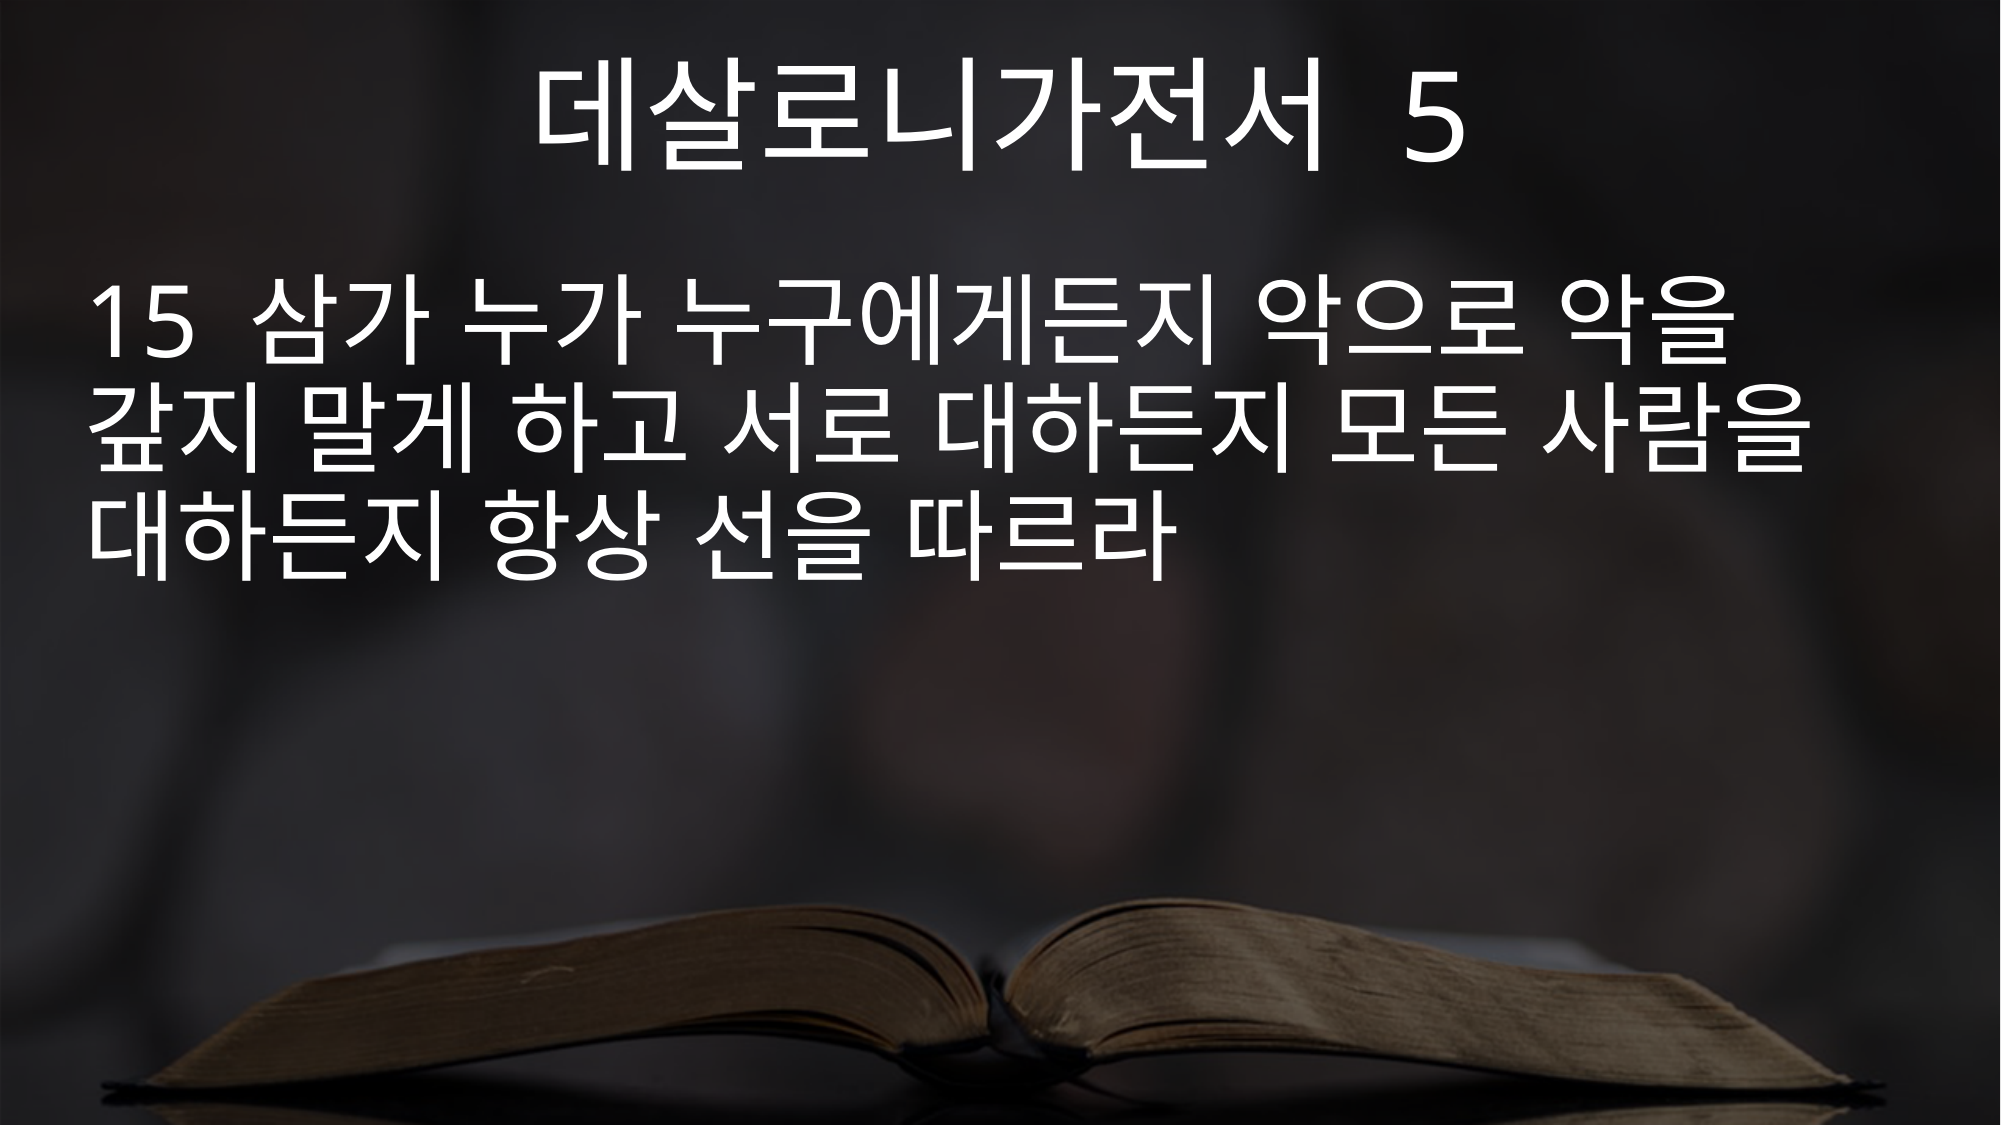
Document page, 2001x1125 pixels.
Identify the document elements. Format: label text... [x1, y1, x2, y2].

list 15 삼가 누가 누구에게든지 악으로 악을 갚지 말게 하고 서로 대하든지 모든 사람을 대하든지 항상 선을 따르라 [69, 263, 1953, 423]
picture [0, 0, 2001, 1125]
footer 데살로니가전서 5 [0, 32, 2000, 192]
